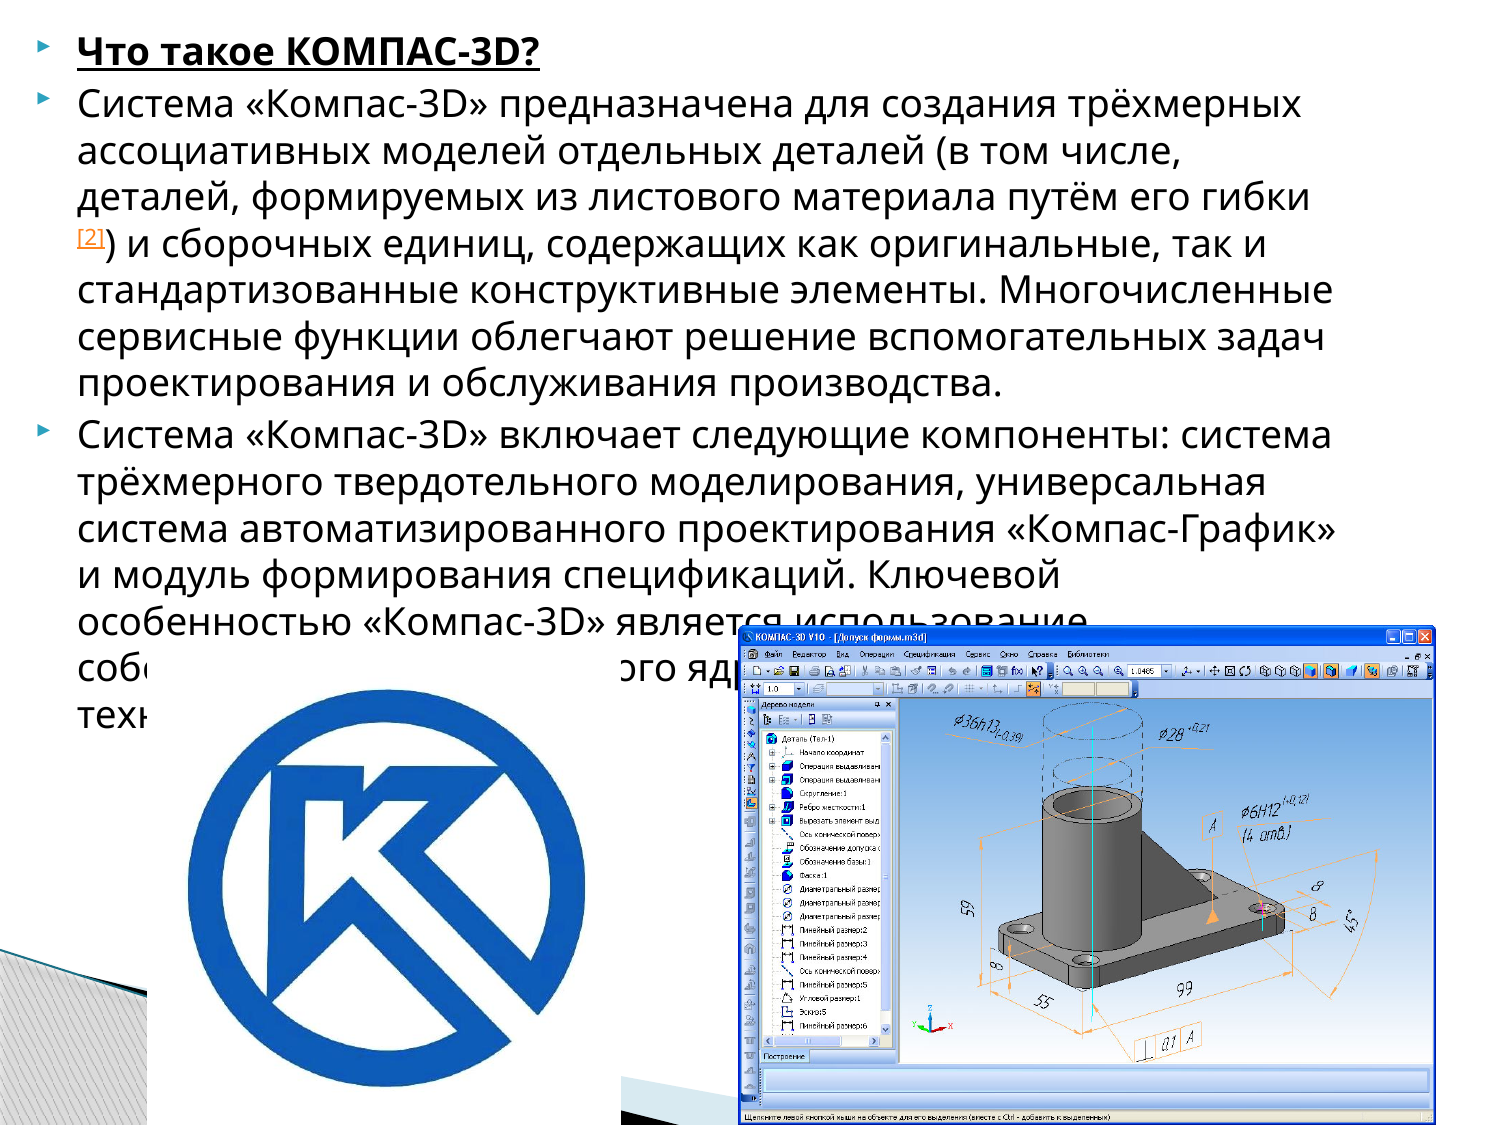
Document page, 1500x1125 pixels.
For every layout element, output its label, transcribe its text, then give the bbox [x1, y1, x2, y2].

picture [147, 654, 621, 1125]
list Что такое КОМПАС-3D? Система «Компас-3D» предназначена для создания трёхмерных ассоциативных моделей отдельных деталей (в том числе, деталей, формируемых из листового материала путём его гибки[2]) и сборочных единиц, содержащих как оригинальные, так и стандартизованные конструктивные элементы. Многочисленные сервисные функции облегчают решение вспомогательных задач проектирования и обслуживания производства. Система «Компас-3D» включает следующие компоненты: система трёхмерного твердотельного моделирования, универсальная система автоматизированного проектирования «Компас-График» и модуль формирования спецификаций. Ключевой особенностью «Компас-3D» является использование собственного математического ядра и параметрических технологий. [3, 19, 1353, 762]
picture [737, 625, 1436, 1125]
